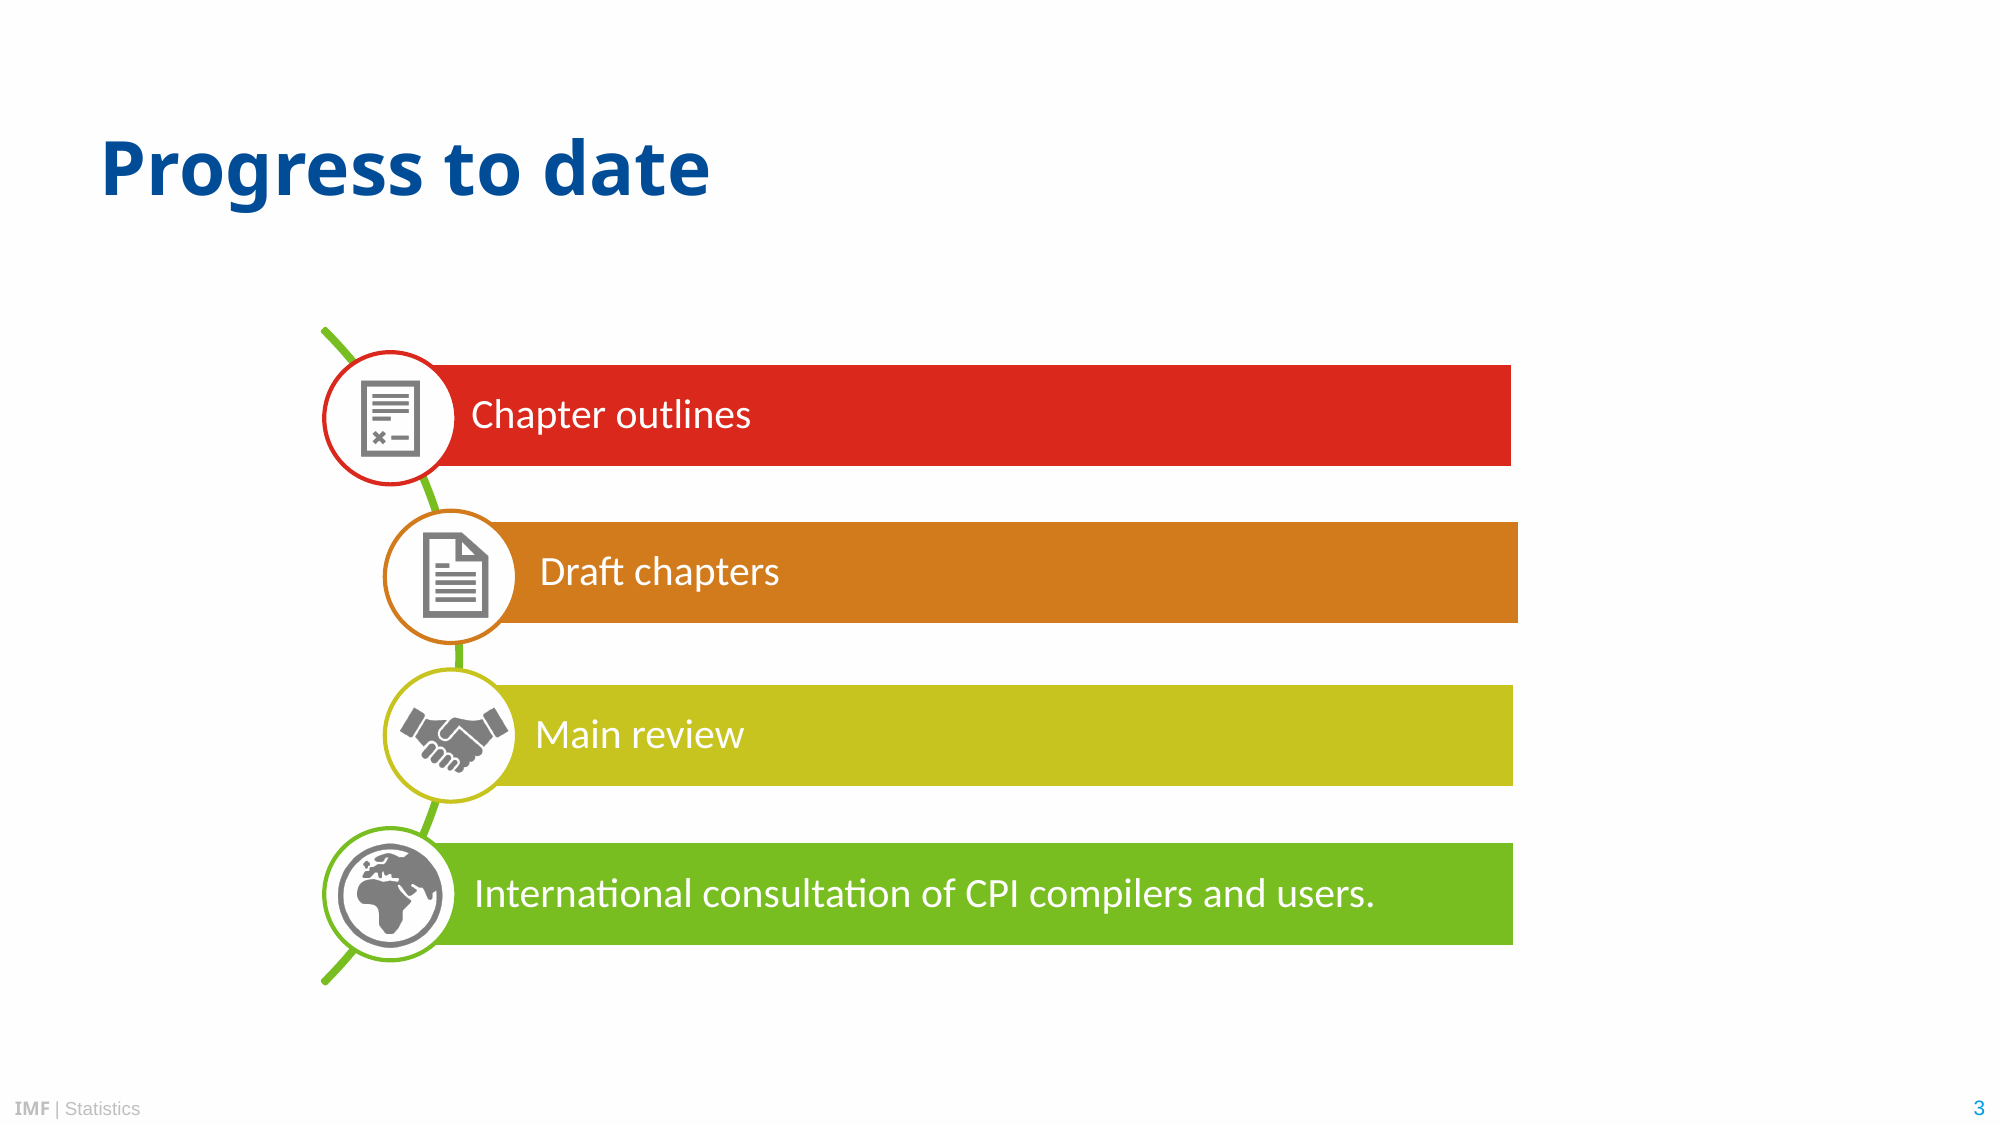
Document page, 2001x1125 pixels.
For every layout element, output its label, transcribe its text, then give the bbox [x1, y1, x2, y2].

picture [324, 829, 456, 962]
title Progress to date [99, 79, 1900, 263]
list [312, 312, 1526, 1001]
picture [394, 680, 515, 801]
picture [405, 524, 507, 626]
picture [345, 373, 436, 464]
